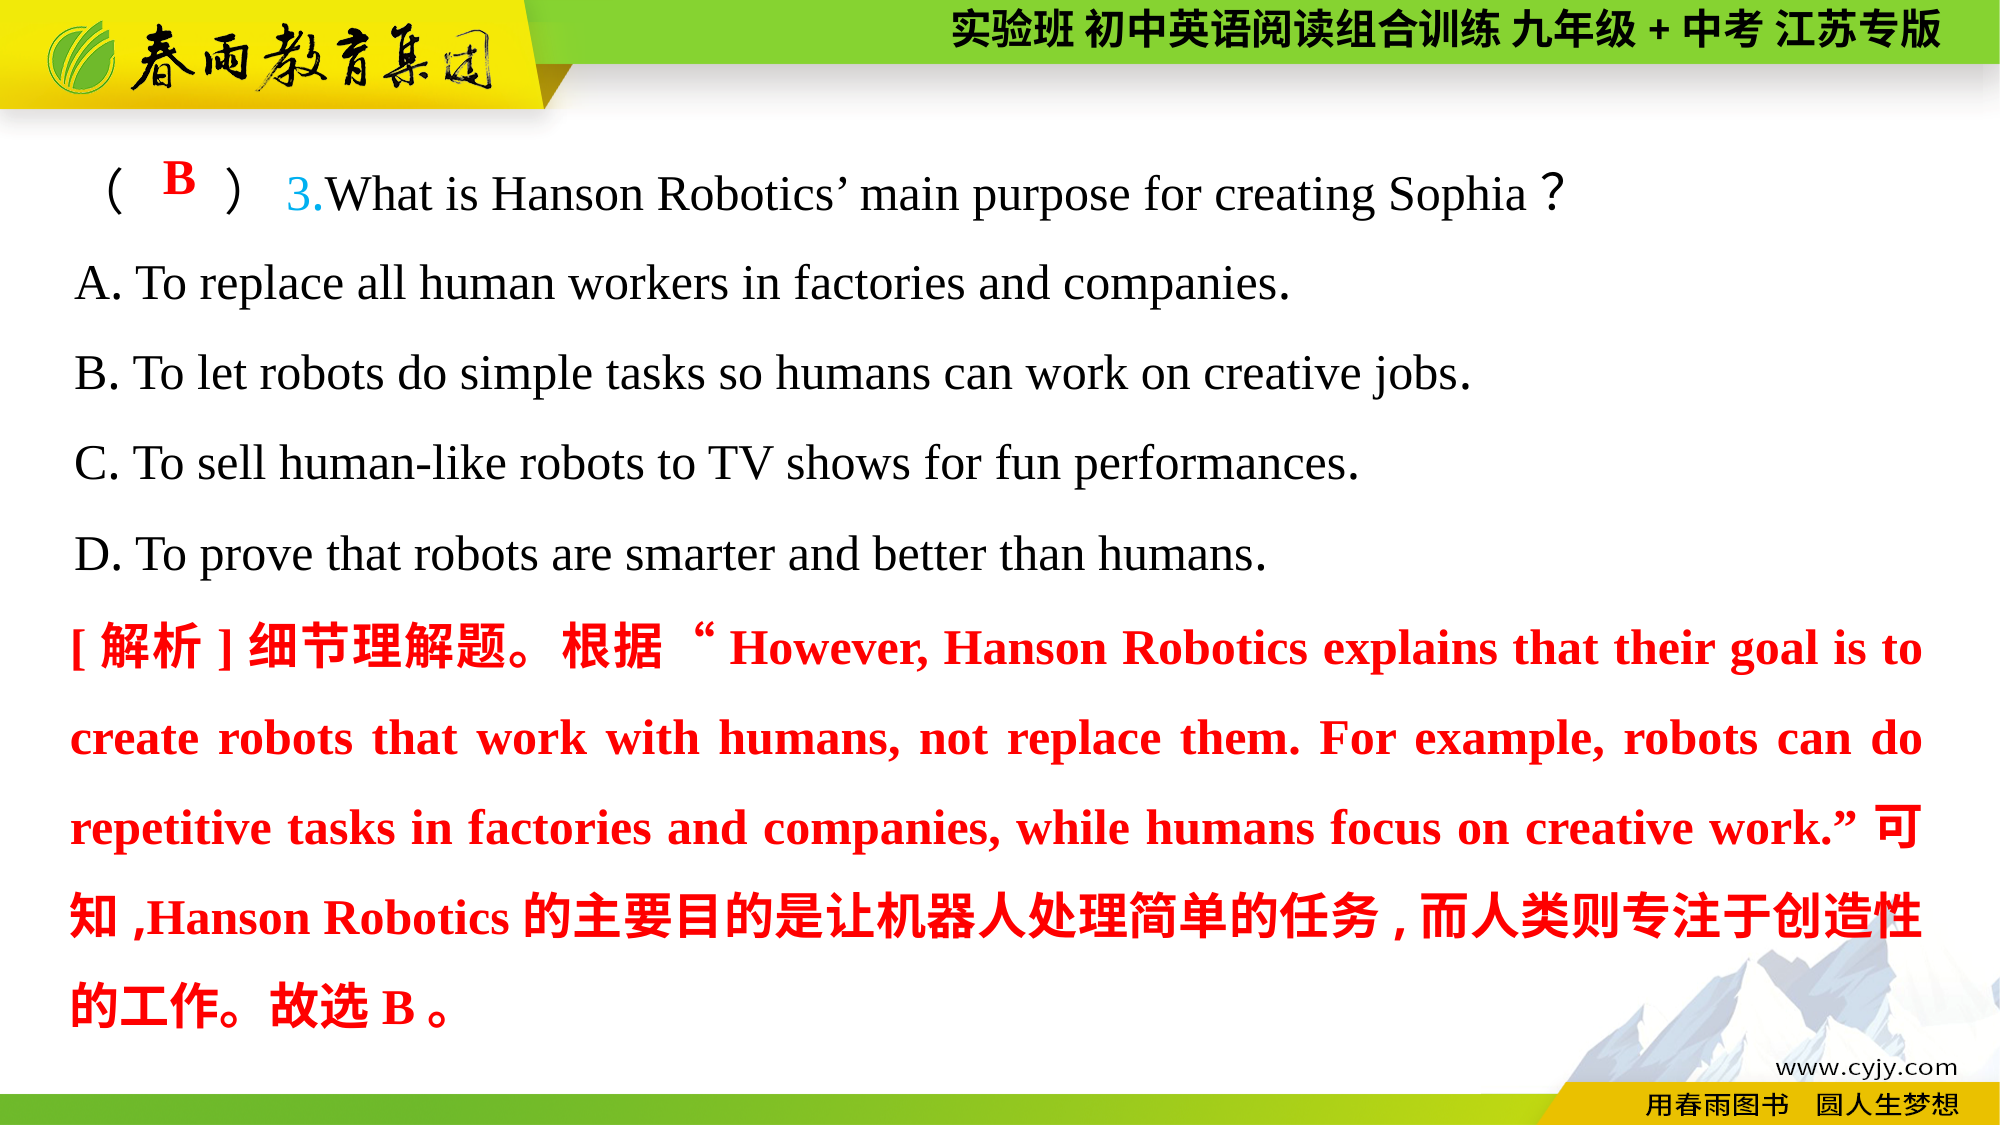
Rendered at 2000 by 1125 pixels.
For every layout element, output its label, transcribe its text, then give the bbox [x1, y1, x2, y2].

list （ ）3.What is Hanson Robotics’ main purpose for creating Sophia？ A. To replace all human workers in factories and companies. B. To let robots do simple tasks so humans can work on creative jobs. C. To sell human-like robots to TV shows for fun performances. D. To prove that robots are smarter and better than humans. [59, 122, 1944, 581]
text_box [解析]细节理解题。根据“However, Hanson Robotics explains that their goal is to create robots that work with humans, not replace them. For example, robots can do repetitive tasks in factories and companies, while humans focus on creative work.”可知,Hanson Robotics的主要目的是让机器人处理简单的任务,而人类则专注于创造性的工作。故选B。 [54, 576, 1939, 1042]
text_box B [148, 137, 212, 213]
picture [0, 0, 2000, 1125]
